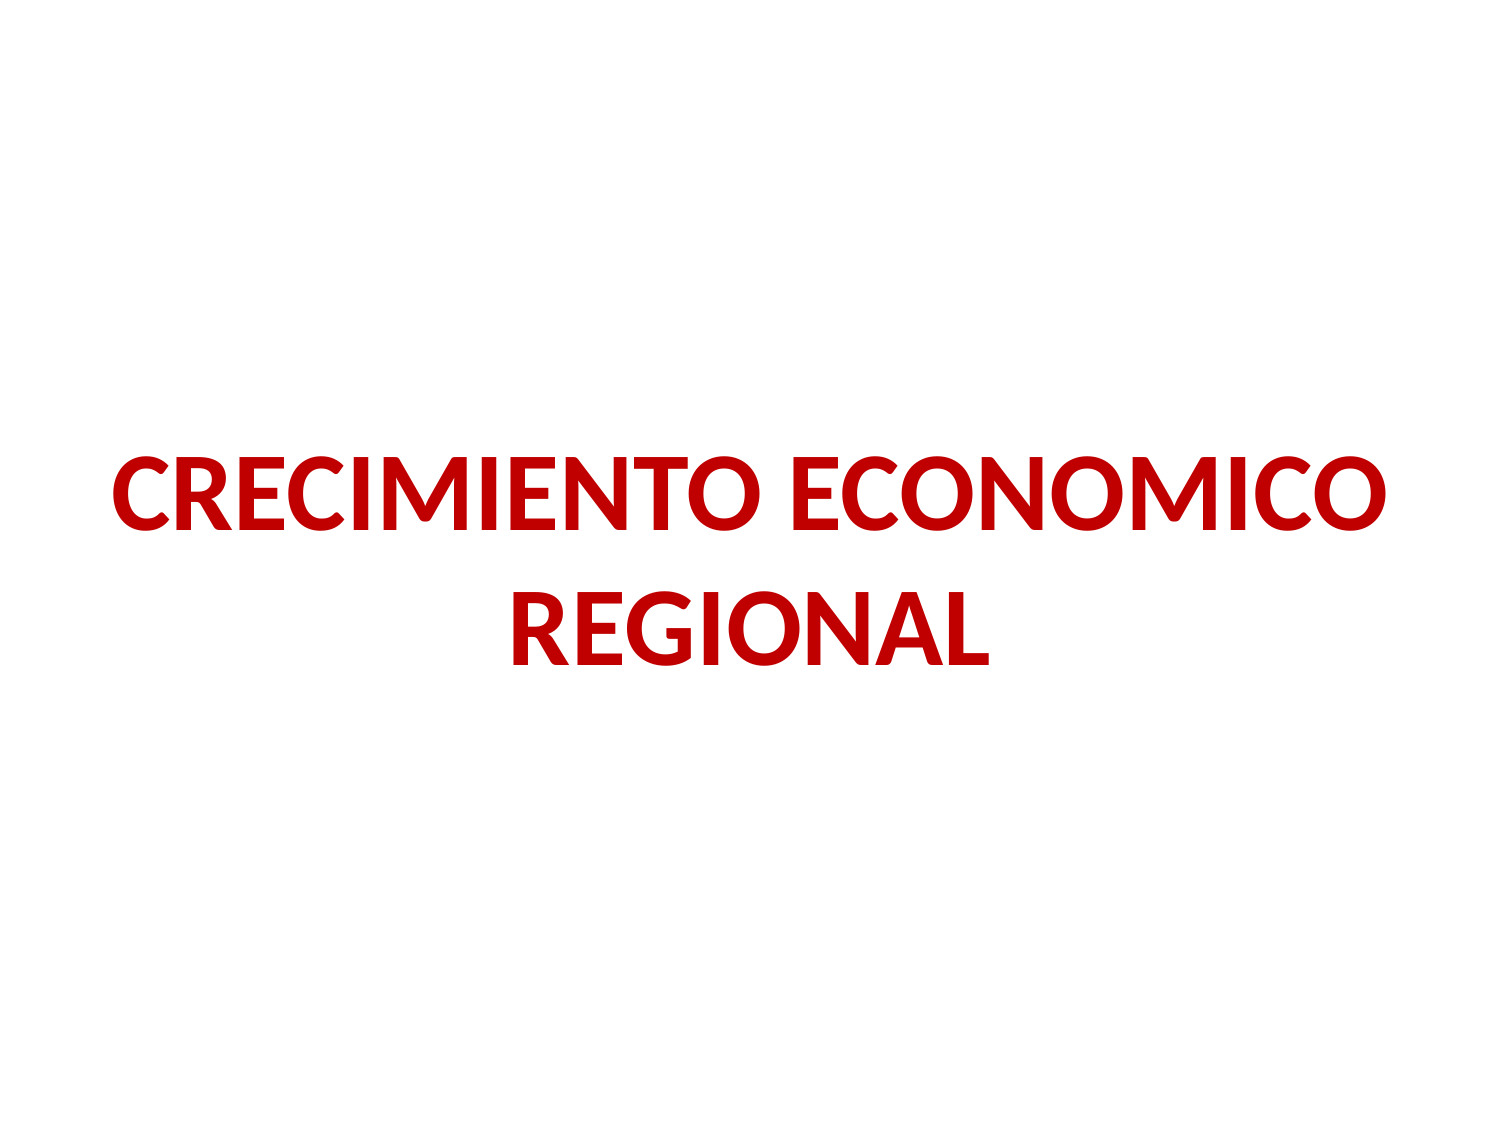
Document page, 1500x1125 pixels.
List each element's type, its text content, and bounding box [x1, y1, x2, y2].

text_box CRECIMIENTO ECONOMICO REGIONAL [0, 410, 1500, 696]
